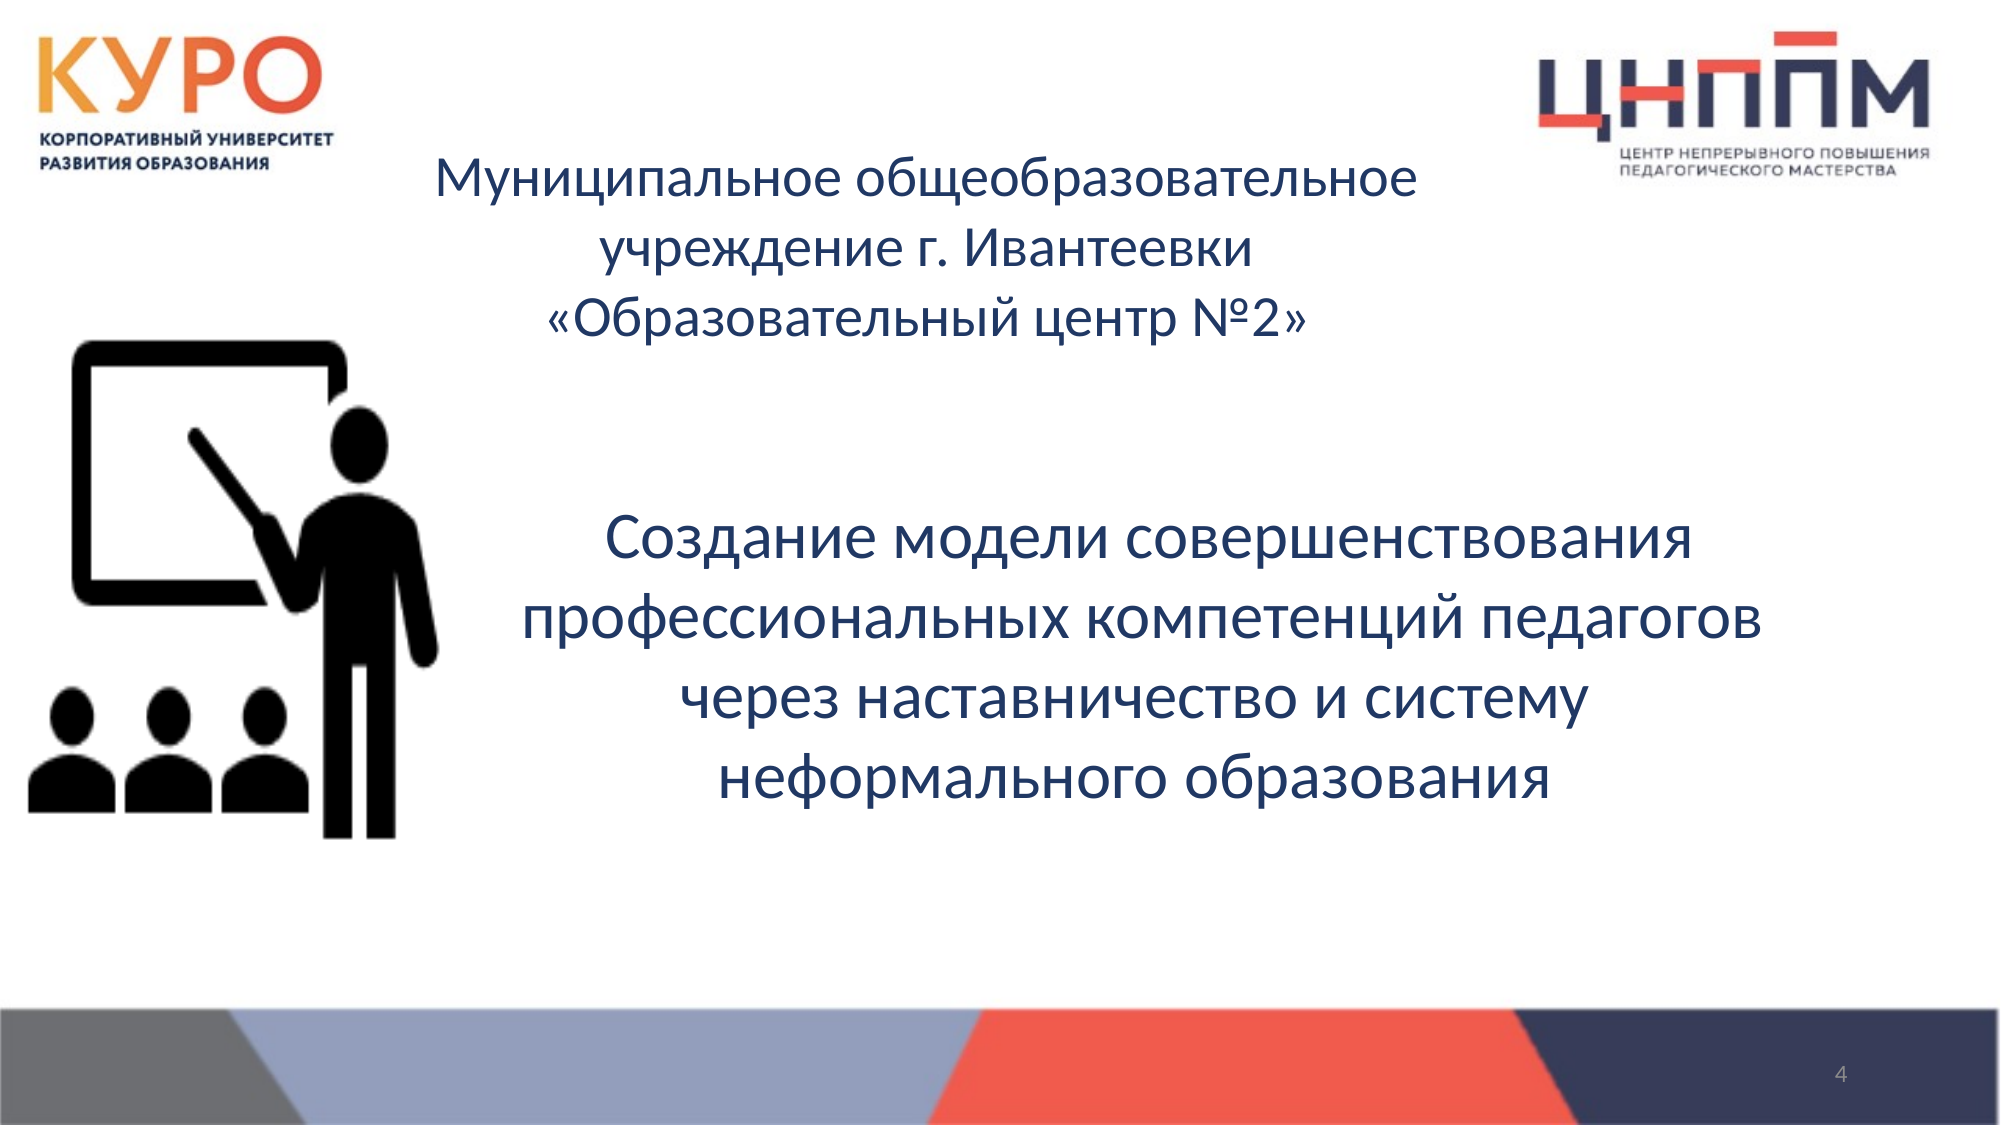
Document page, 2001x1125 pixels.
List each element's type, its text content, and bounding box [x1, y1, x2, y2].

picture [0, 0, 2001, 1125]
text_box Создание модели совершенствования профессиональных компетенций педагогов через наставничество и систему неформального образования [493, 484, 1793, 820]
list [0, 277, 464, 899]
slide_number 4 [1412, 1042, 1863, 1103]
text_box Муниципальное общеобразовательное учреждение г. Ивантеевки «Образовательный центр №2» [394, 131, 1460, 356]
